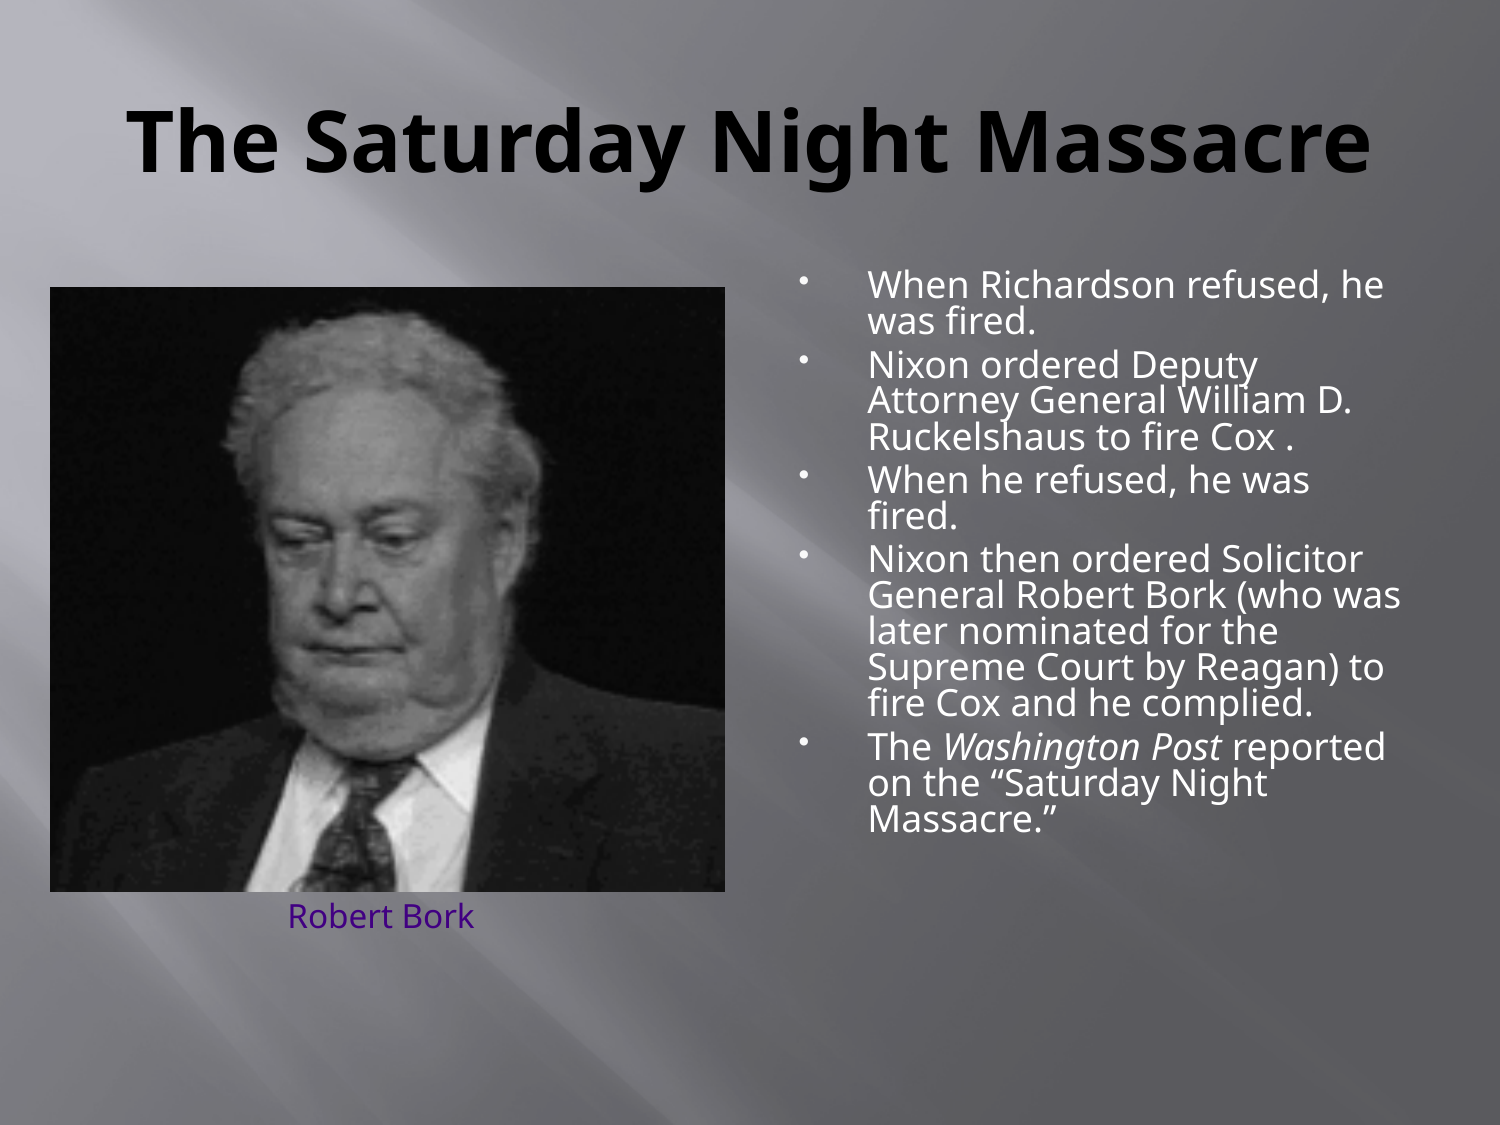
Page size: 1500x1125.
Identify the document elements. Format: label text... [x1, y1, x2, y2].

list When Richardson refused, he was fired. Nixon ordered Deputy Attorney General William D. Ruckelshaus to fire Cox . When he refused, he was fired. Nixon then ordered Solicitor General Robert Bork (who was later nominated for the Supreme Court by Reagan) to fire Cox and he complied. The Washington Post reported on the “Saturday Night Massacre.” [762, 262, 1425, 1005]
text_box Robert Bork [124, 934, 638, 943]
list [49, 287, 726, 892]
title The Saturday Night Massacre [75, 45, 1425, 233]
